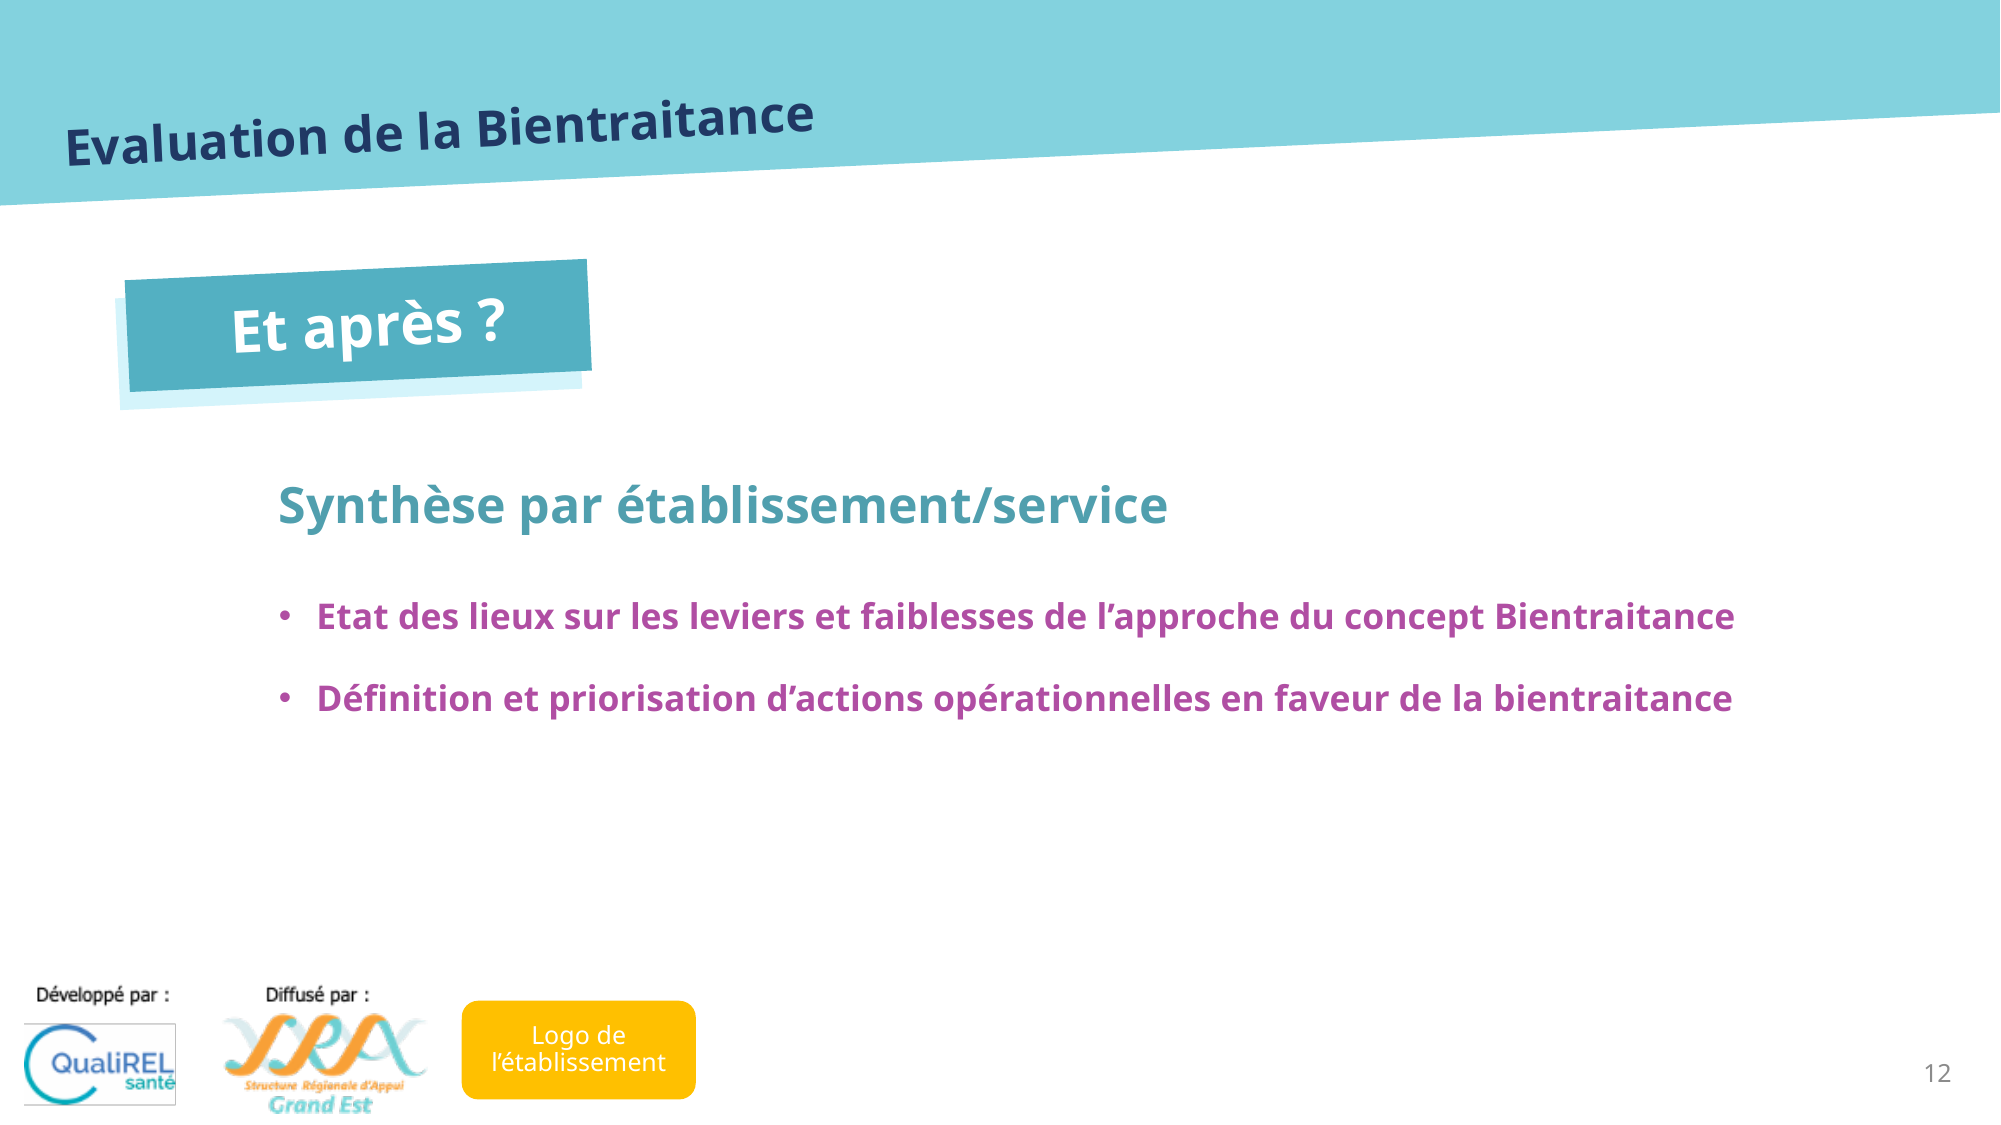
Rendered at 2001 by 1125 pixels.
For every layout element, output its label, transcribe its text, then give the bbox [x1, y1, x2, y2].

slide_number 12 [1308, 1042, 1967, 1103]
text_box [113, 296, 584, 412]
text_box [460, 999, 697, 1101]
text_box Synthèse par établissement/service Etat des lieux sur les leviers et faiblesses de l’approche du concept Bientraitance Définition et priorisation d’actions opérationnelles en faveur de la bientraitance [263, 466, 1795, 1047]
text_box Evaluation de la Bientraitance [47, 72, 832, 185]
text_box Et après ? [153, 270, 583, 376]
text_box [0, 0, 2000, 207]
text_box Logo de l’établissement [472, 1009, 686, 1092]
text_box [123, 257, 593, 394]
picture [24, 975, 428, 1114]
